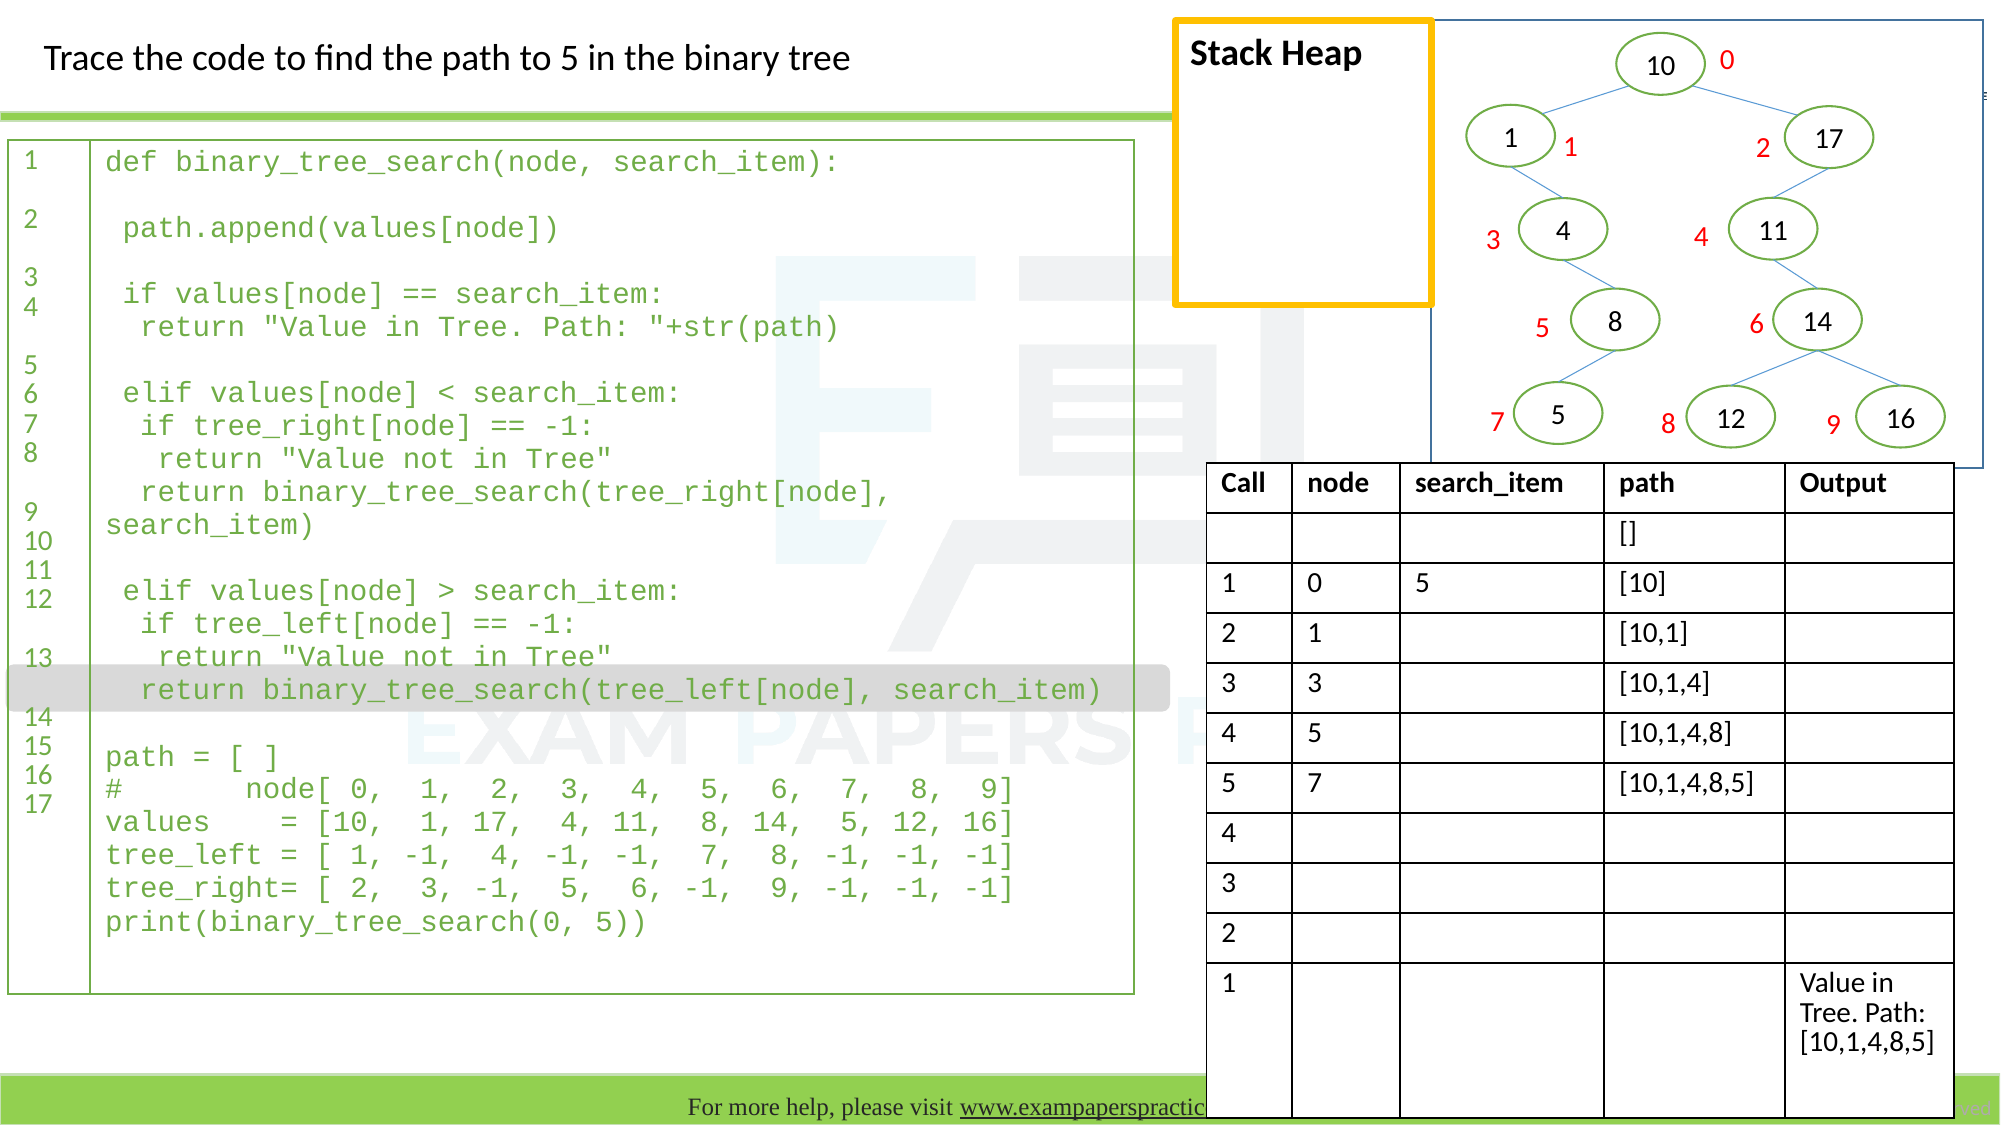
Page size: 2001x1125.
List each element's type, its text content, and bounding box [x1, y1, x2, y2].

table_header Output [1786, 468, 1953, 512]
table_cell [1605, 964, 1784, 1117]
table_cell 5 [1401, 564, 1603, 612]
table_cell 2 [1207, 614, 1291, 662]
table_cell Value in Tree. Path: [10,1,4,8,5] [1786, 964, 1953, 1117]
table_cell [] [1605, 514, 1784, 562]
table_cell [1293, 814, 1399, 862]
table_cell 1 [1207, 964, 1291, 1117]
table_cell 7 [1293, 764, 1399, 812]
table_cell [1401, 964, 1603, 1117]
table_header node [1293, 464, 1399, 512]
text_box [1431, 20, 1984, 468]
table_cell [1293, 914, 1399, 962]
table_cell 4 [1207, 714, 1291, 762]
text_box [1135, 664, 1171, 712]
table_header path [1605, 468, 1784, 512]
table_cell [10,1,4] [1605, 664, 1784, 712]
text_box Trace the code to find the path to 5 in the binary tree [28, 25, 1072, 86]
table_cell [1207, 514, 1291, 562]
table_cell [1401, 614, 1603, 662]
table_cell [1401, 514, 1603, 562]
table_cell [10,1] [1605, 614, 1784, 662]
table_cell [1401, 764, 1603, 812]
table_cell [1786, 614, 1953, 662]
table_cell [1786, 864, 1953, 912]
table_cell [10] [1605, 564, 1784, 612]
table_cell [1401, 864, 1603, 912]
table_cell [1401, 714, 1603, 762]
table_cell 1 [1293, 614, 1399, 662]
table_cell 5 [1293, 714, 1399, 762]
table_cell 3 [1207, 664, 1291, 712]
table_cell 4 [1207, 814, 1291, 862]
table_cell [10,1,4,8] [1605, 714, 1784, 762]
table_cell [1786, 514, 1953, 562]
table_cell [1605, 914, 1784, 962]
table_cell 3 [1293, 664, 1399, 712]
table_cell [1401, 664, 1603, 712]
table_cell 2 [1207, 914, 1291, 962]
table_cell 5 [1207, 764, 1291, 812]
table_cell [1786, 914, 1953, 962]
table_cell [1786, 814, 1953, 862]
table_cell [1786, 764, 1953, 812]
table_header def binary_tree_search(node, search_item): path.append(values[node]) if values[node] == search_item: return "Value in Tree. Path: "+str(path) elif values[node] < search_item: if tree_right[node] == -1: return "Value not in Tree" return binary_tree_search(tree_right[node], search_item) elif values[node] > search_item: if tree_left[node] == -1: return "Value not in Tree" return binary_tree_search(tree_left[node], search_item) path = [ ] # node[ 0, 1, 2, 3, 4, 5, 6, 7, 8, 9] values = [10, 1, 17, 4, 11, 8, 14, 5, 12, 16] tree_left = [ 1, -1, 4, -1, -1, 7, 8, -1, -1, -1] tree_right= [ 2, 3, -1, 5, 6, -1, 9, -1, -1, -1] print(binary_tree_search(0, 5)) [91, 141, 1133, 993]
text_box Stack Heap [1175, 20, 1431, 306]
table_cell [1401, 914, 1603, 962]
table_cell [1786, 564, 1953, 612]
table_cell [1605, 864, 1784, 912]
table_cell 3 [1207, 864, 1291, 912]
table_header Call [1207, 464, 1291, 512]
table_cell [1293, 514, 1399, 562]
table_cell [1605, 814, 1784, 862]
table_cell [1293, 864, 1399, 912]
table_header 1 2 3 4 5 6 7 8 9 10 11 12 13 14 15 16 17 [9, 141, 89, 993]
table_header search_item [1401, 464, 1603, 512]
table_cell [1786, 664, 1953, 712]
table_cell [1401, 814, 1603, 862]
table_cell 1 [1207, 564, 1291, 612]
table_cell [10,1,4,8,5] [1605, 764, 1784, 812]
table_cell [1293, 964, 1399, 1117]
table_cell [1786, 714, 1953, 762]
table_cell 0 [1293, 564, 1399, 612]
